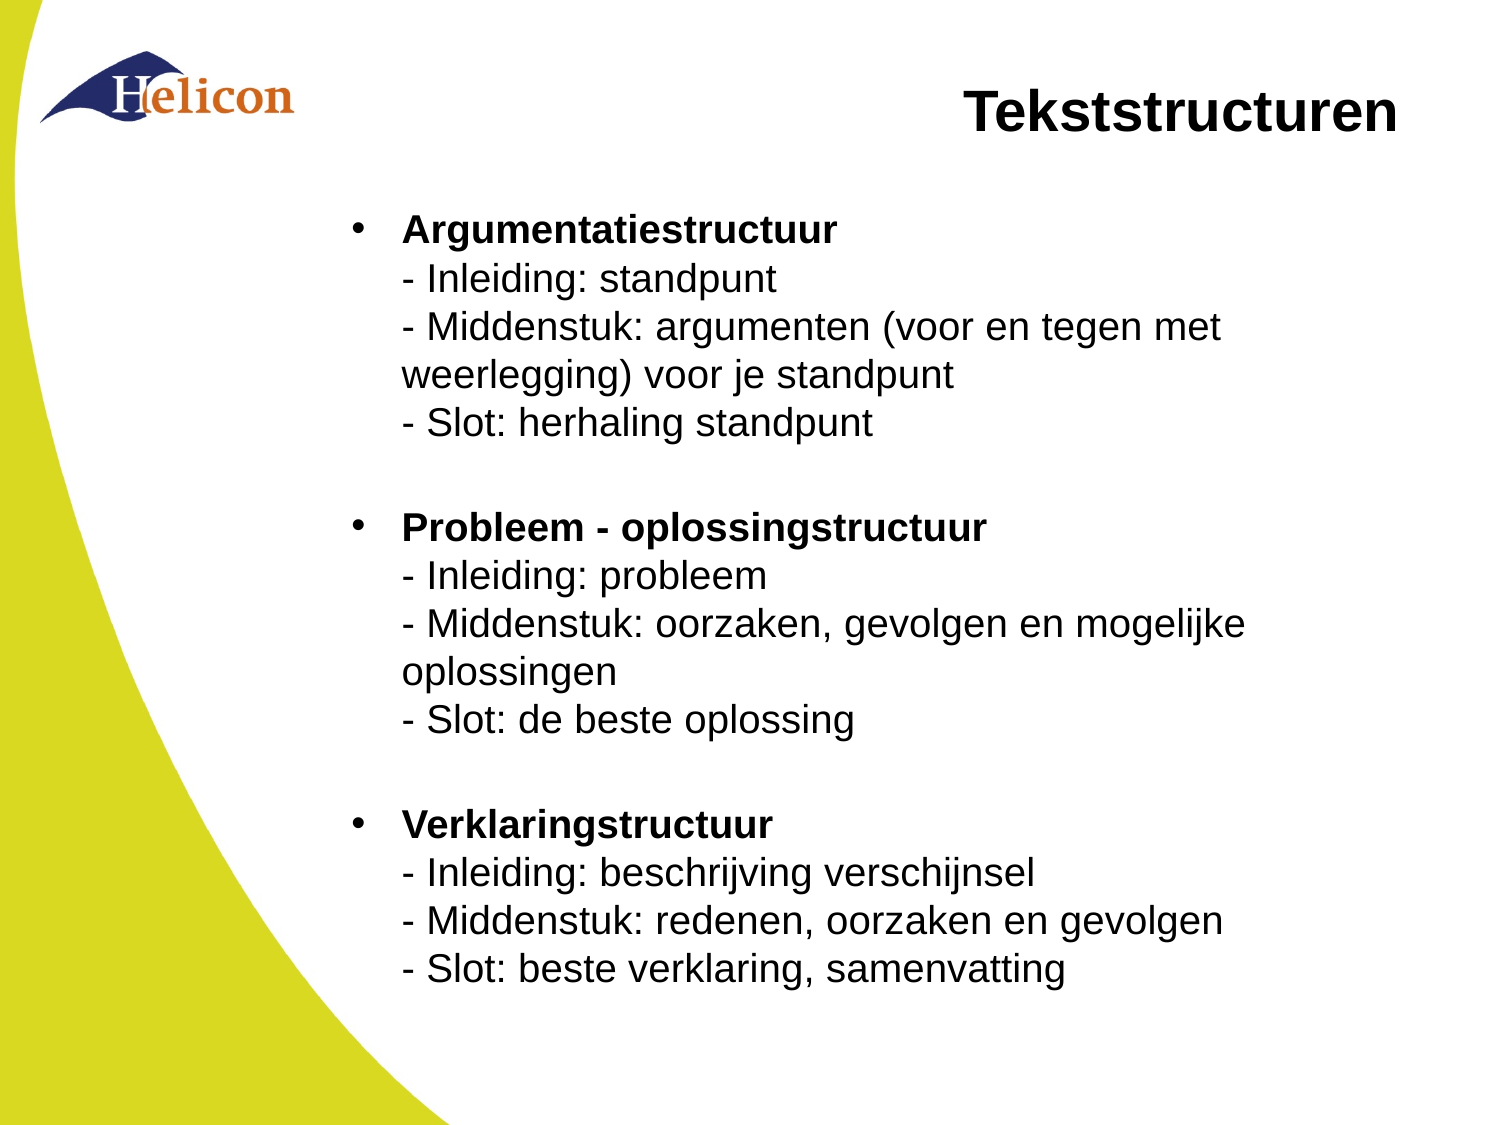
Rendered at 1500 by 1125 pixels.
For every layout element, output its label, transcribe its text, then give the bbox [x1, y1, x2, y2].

title Tekststructuren [324, 54, 1415, 161]
picture [0, 0, 1500, 1125]
list Argumentatiestructuur - Inleiding: standpunt - Middenstuk: argumenten (voor en tegen met weerlegging) voor je standpunt - Slot: herhaling standpunt Probleem - oplossingstructuur - Inleiding: probleem - Middenstuk: oorzaken, gevolgen en mogelijke oplossingen - Slot: de beste oplossing Verklaringstructuur - Inleiding: beschrijving verschijnsel - Middenstuk: redenen, oorzaken en gevolgen - Slot: beste verklaring, samenvatting [336, 196, 1425, 1005]
